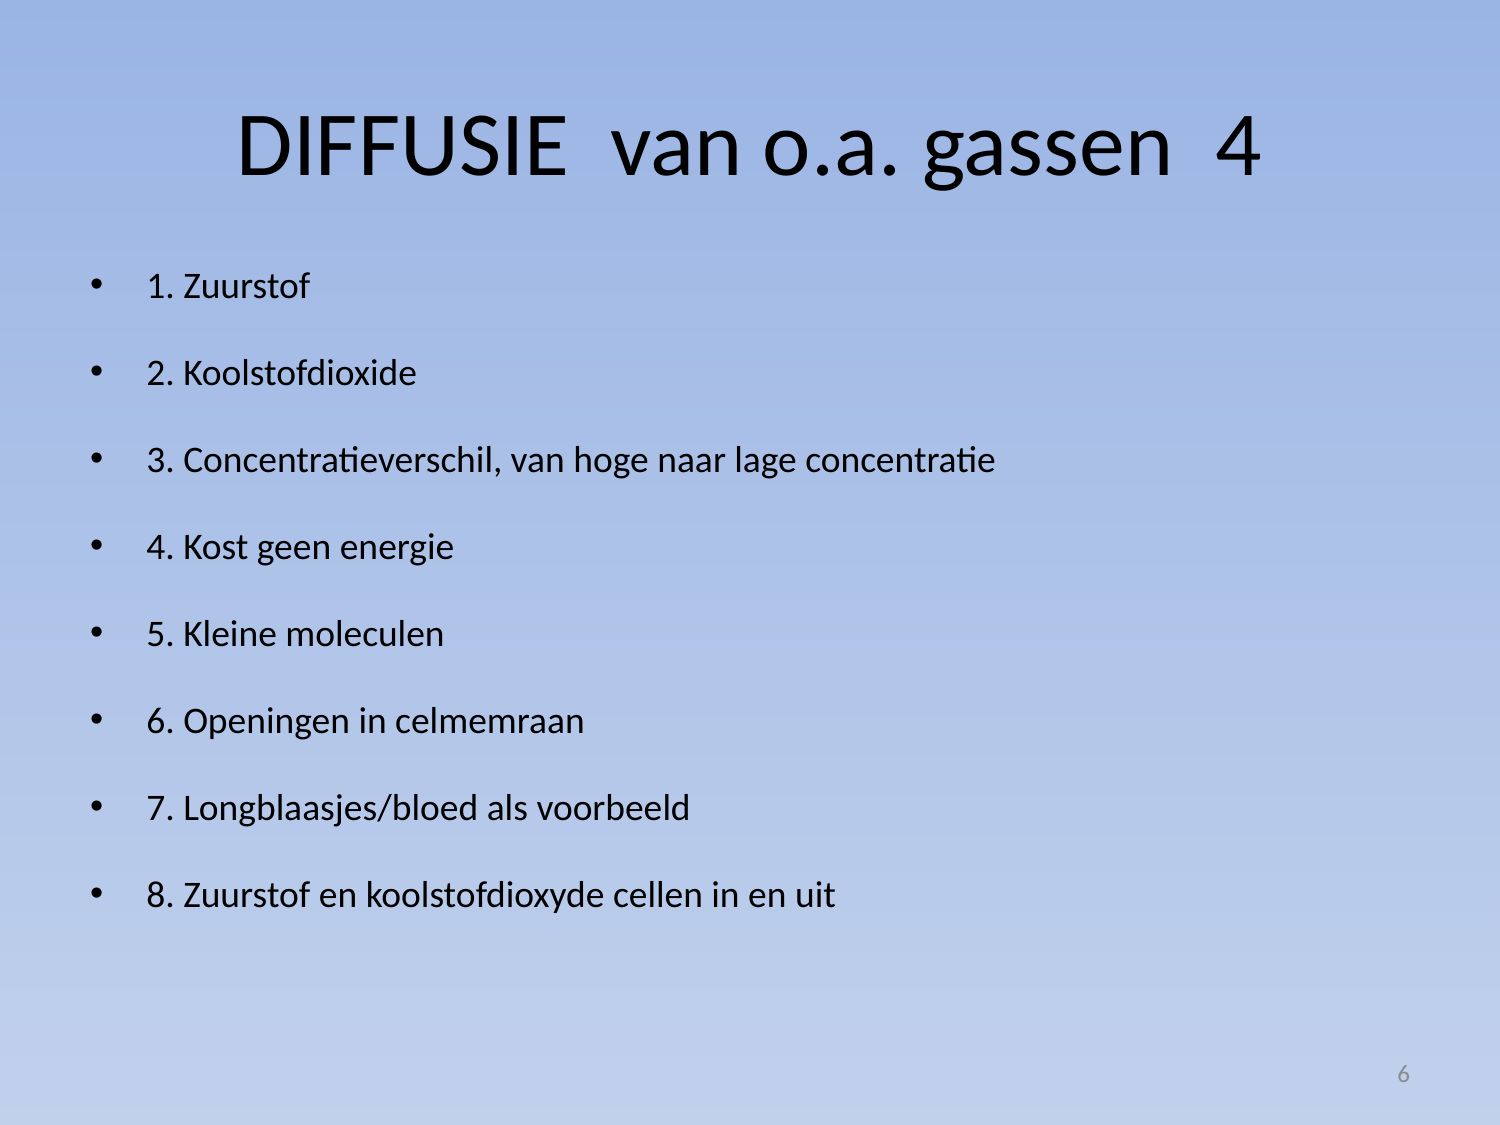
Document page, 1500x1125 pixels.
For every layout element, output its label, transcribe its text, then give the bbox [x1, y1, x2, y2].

title DIFFUSIE van o.a. gassen 4 [75, 45, 1425, 233]
slide_number 6 [1074, 1042, 1425, 1103]
list 1. Zuurstof 2. Koolstofdioxide 3. Concentratieverschil, van hoge naar lage concentratie 4. Kost geen energie 5. Kleine moleculen 6. Openingen in celmemraan 7. Longblaasjes/bloed als voorbeeld 8. Zuurstof en koolstofdioxyde cellen in en uit [75, 262, 1425, 1005]
